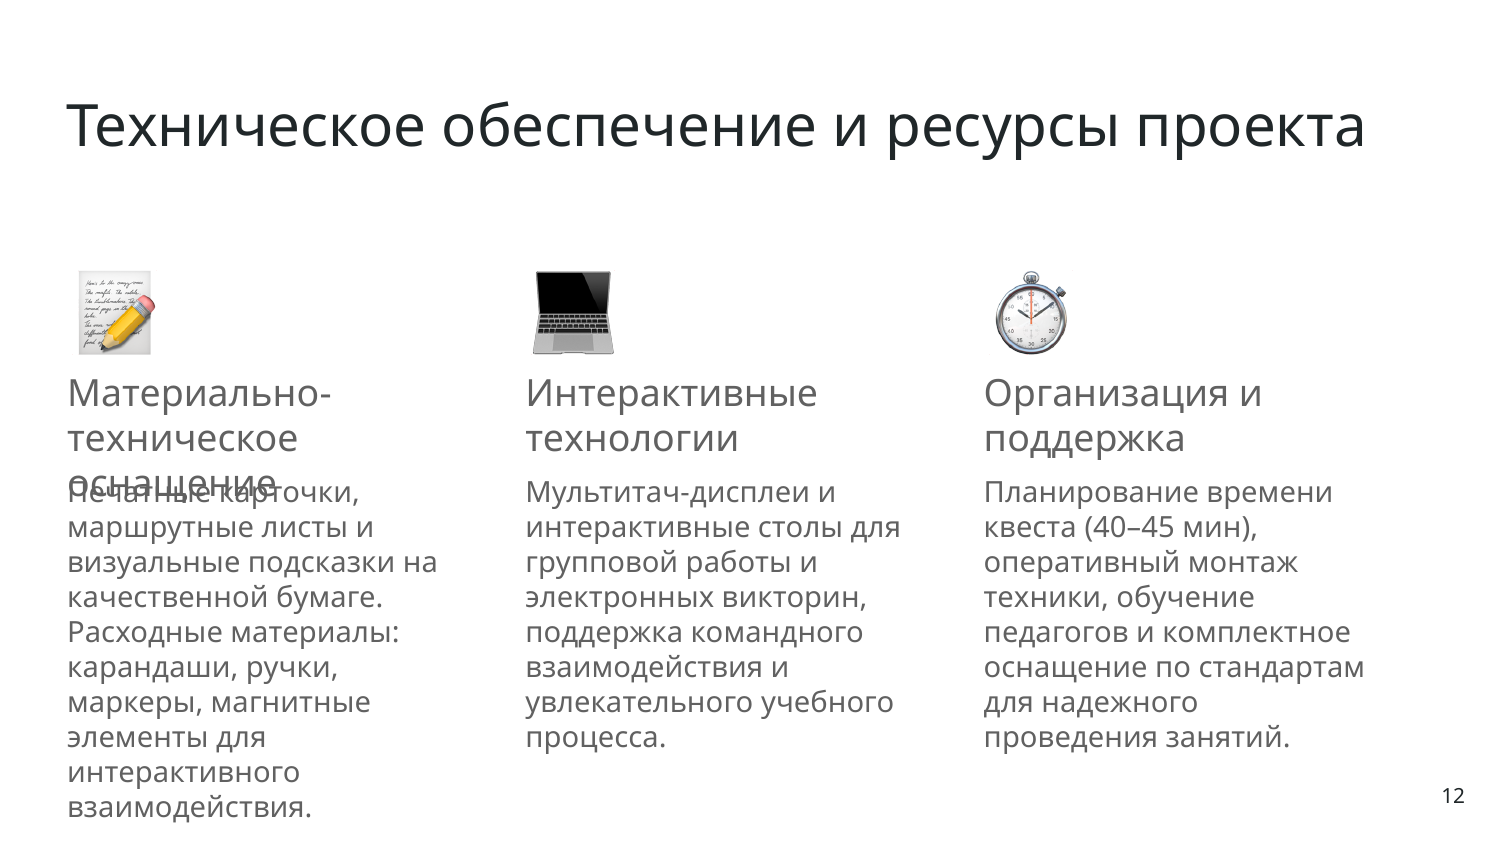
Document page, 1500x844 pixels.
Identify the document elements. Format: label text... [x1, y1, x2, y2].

text_box Материально-техническое оснащение [52, 354, 510, 417]
picture [530, 270, 615, 355]
picture [989, 270, 1074, 355]
title Техническое обеспечение и ресурсы проекта [51, 72, 1449, 167]
text_box Организация и поддержка [968, 354, 1428, 417]
text_box Мультитач-дисплеи и интерактивные столы для групповой работы и электронных викторин, поддержка командного взаимодействия и увлекательного учебного процесса. [510, 458, 927, 667]
picture [72, 270, 157, 355]
text_box Печатные карточки, маршрутные листы и визуальные подсказки на качественной бумаге. Расходные материалы: карандаши, ручки, маркеры, магнитные элементы для интерактивного взаимодействия. [52, 458, 469, 667]
slide_number ‹#› [1389, 764, 1480, 830]
text_box Интерактивные технологии [510, 354, 968, 417]
text_box Планирование времени квеста (40–45 мин), оперативный монтаж техники, обучение педагогов и комплектное оснащение по стандартам для надежного проведения занятий. [968, 458, 1386, 667]
